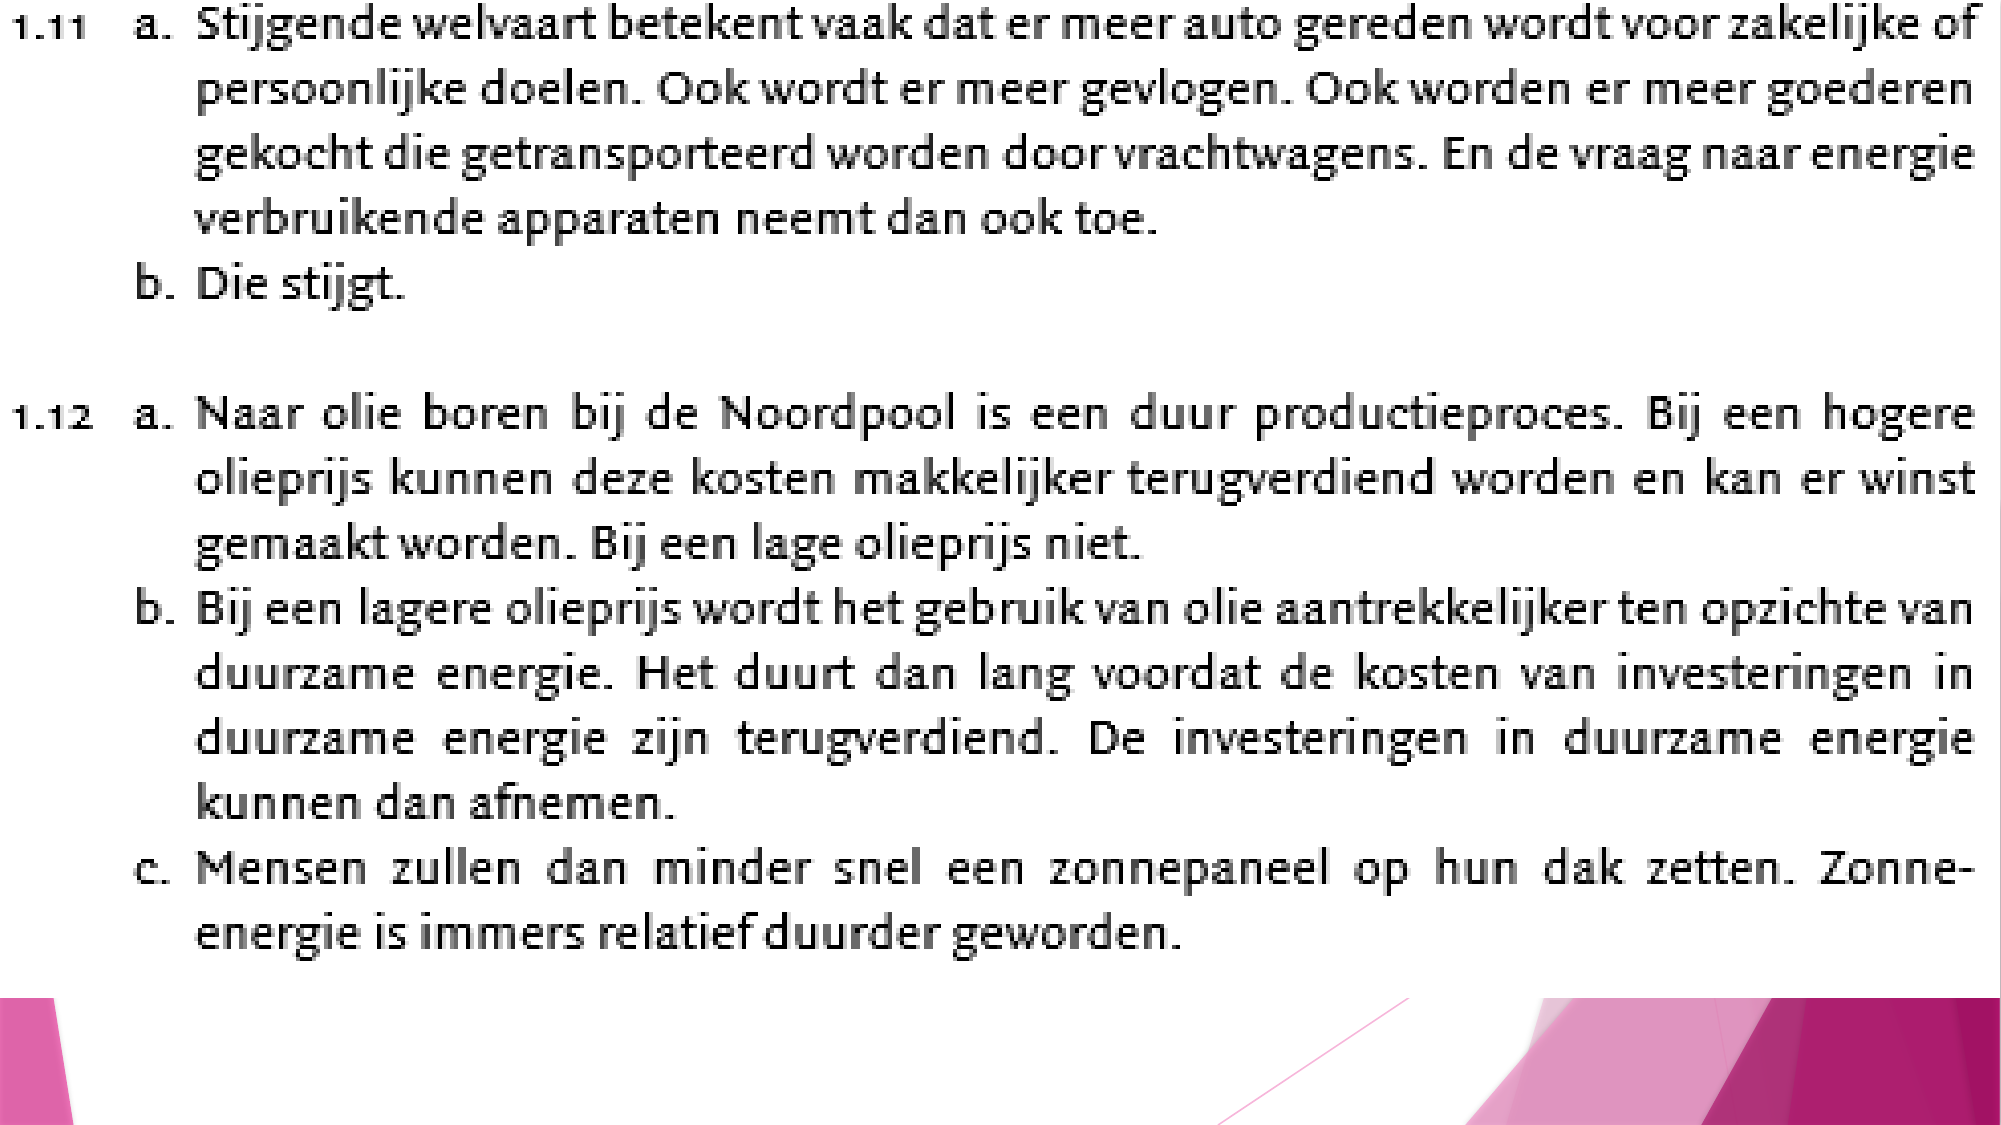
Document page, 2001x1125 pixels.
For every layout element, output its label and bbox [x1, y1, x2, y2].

picture [0, 0, 2000, 999]
